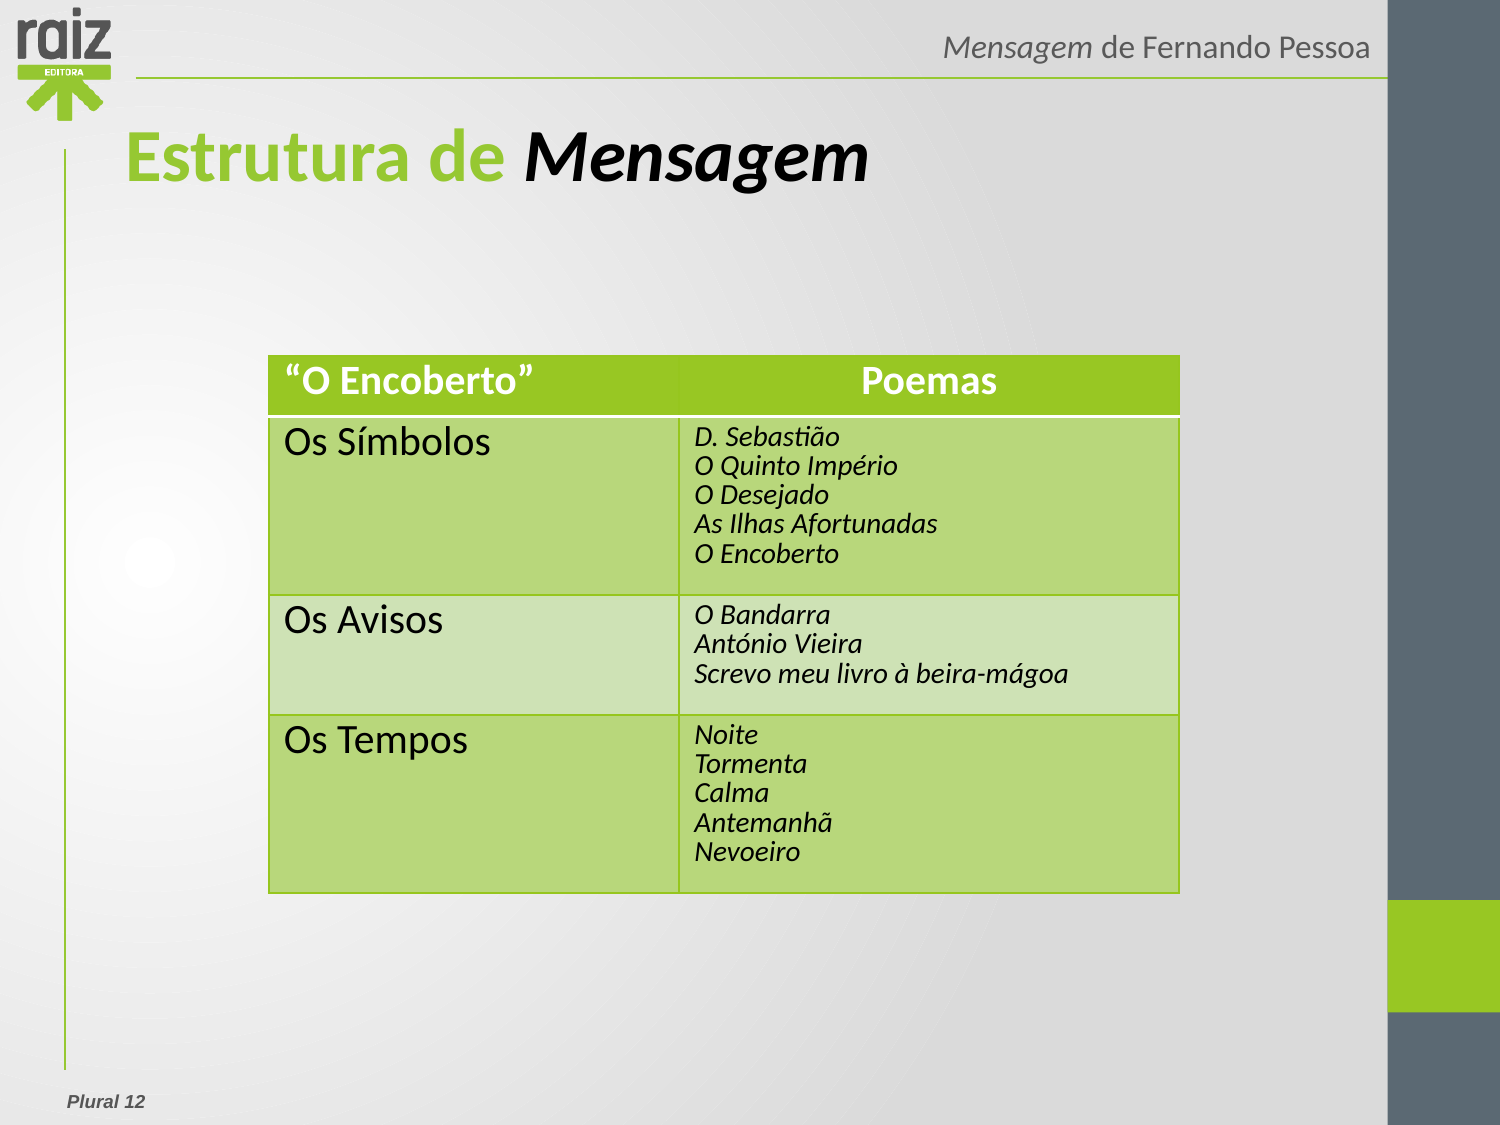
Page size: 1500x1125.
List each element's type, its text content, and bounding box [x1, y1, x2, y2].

subtitle Estrutura de Mensagem [110, 98, 1374, 205]
table_cell Noite Tormenta Calma Antemanhã Nevoeiro [680, 716, 1178, 892]
picture [17, 7, 111, 121]
table_cell O Bandarra António Vieira Screvo meu livro à beira-mágoa [680, 596, 1178, 714]
table_cell D. Sebastião O Quinto Império O Desejado As Ilhas Afortunadas O Encoberto [680, 418, 1178, 594]
table_header “O Encoberto” [270, 357, 678, 415]
table_cell Os Símbolos [270, 418, 678, 594]
table_cell Os Tempos [270, 716, 678, 892]
table_header Poemas [680, 357, 1178, 415]
table_cell Os Avisos [270, 596, 678, 714]
